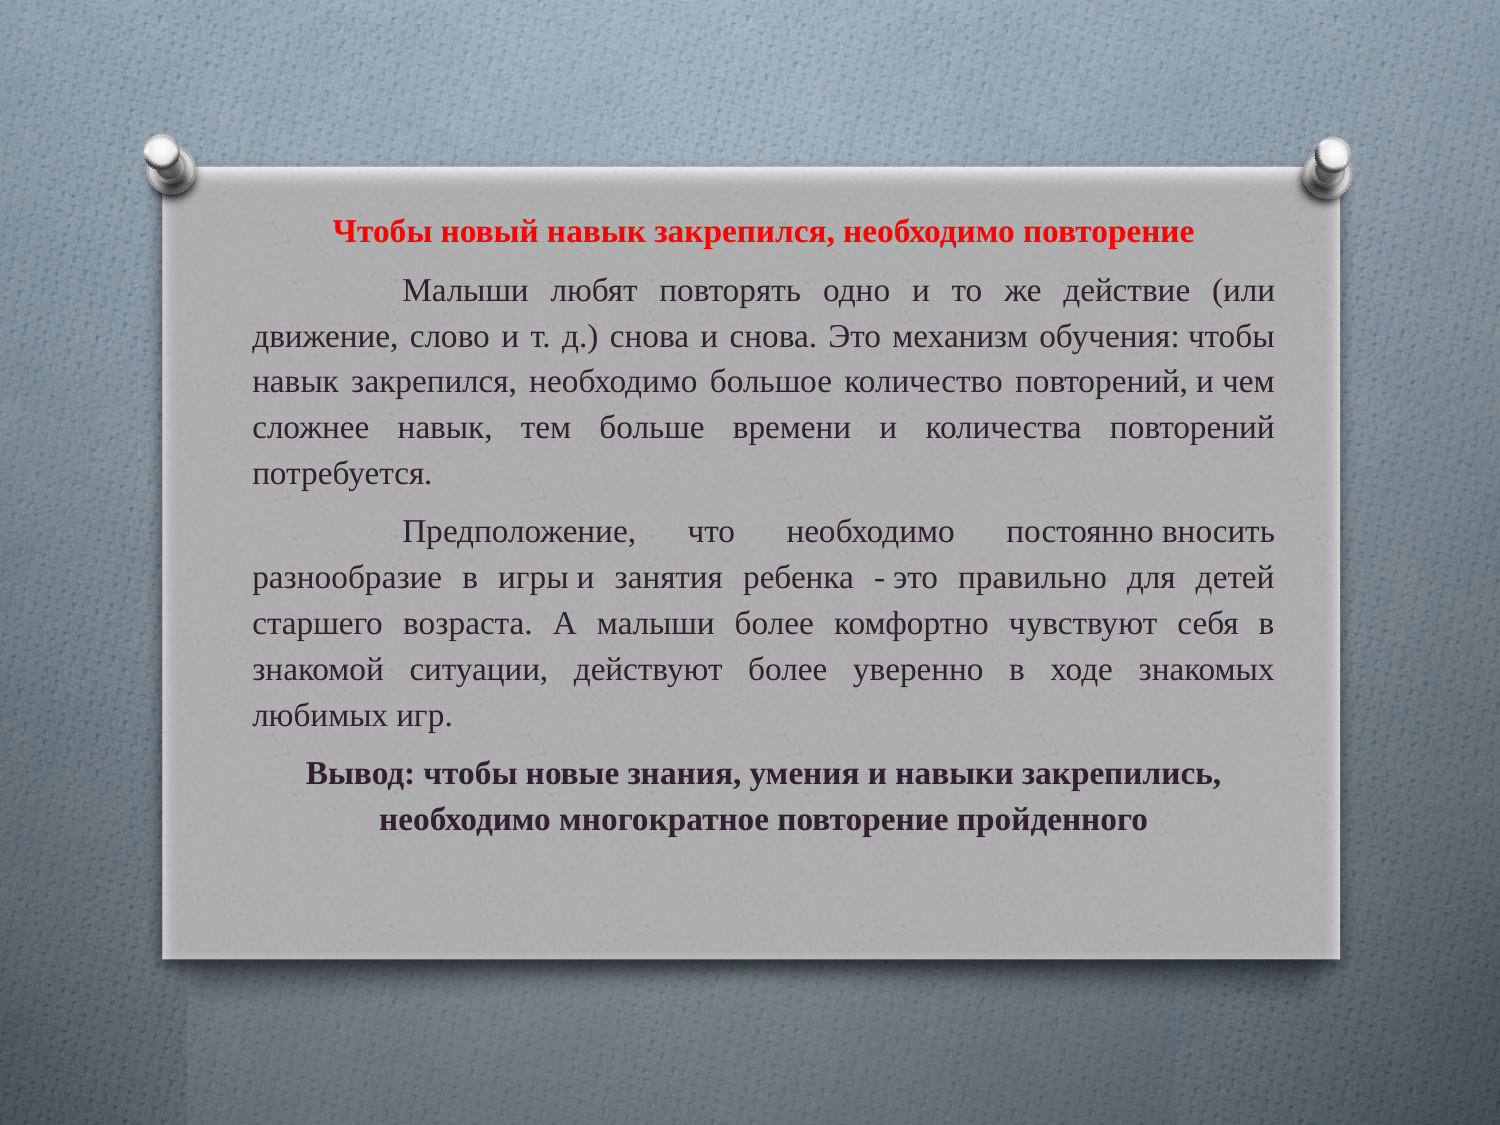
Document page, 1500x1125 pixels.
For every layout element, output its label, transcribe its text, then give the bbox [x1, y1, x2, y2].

picture [1274, 109, 1396, 230]
picture [112, 100, 235, 224]
subtitle Чтобы новый навык закрепился, необходимо повторение Малыши любят повторять одно и то же действие (или движение, слово и т. д.) снова и снова. Это механизм обучения: чтобы навык закрепился, необходимо большое количество повторений, и чем сложнее навык, тем больше времени и количества повторений потребуется. Предположение, что необходимо постоянно вносить разнообразие в игры и занятия ребенка - это правильно для детей старшего возраста. А малыши более комфортно чувствуют себя в знакомой ситуации, действуют более уверенно в ходе знакомых любимых игр. Вывод: чтобы новые знания, умения и навыки закрепились, необходимо многократное повторение пройденного [218, 196, 1292, 911]
